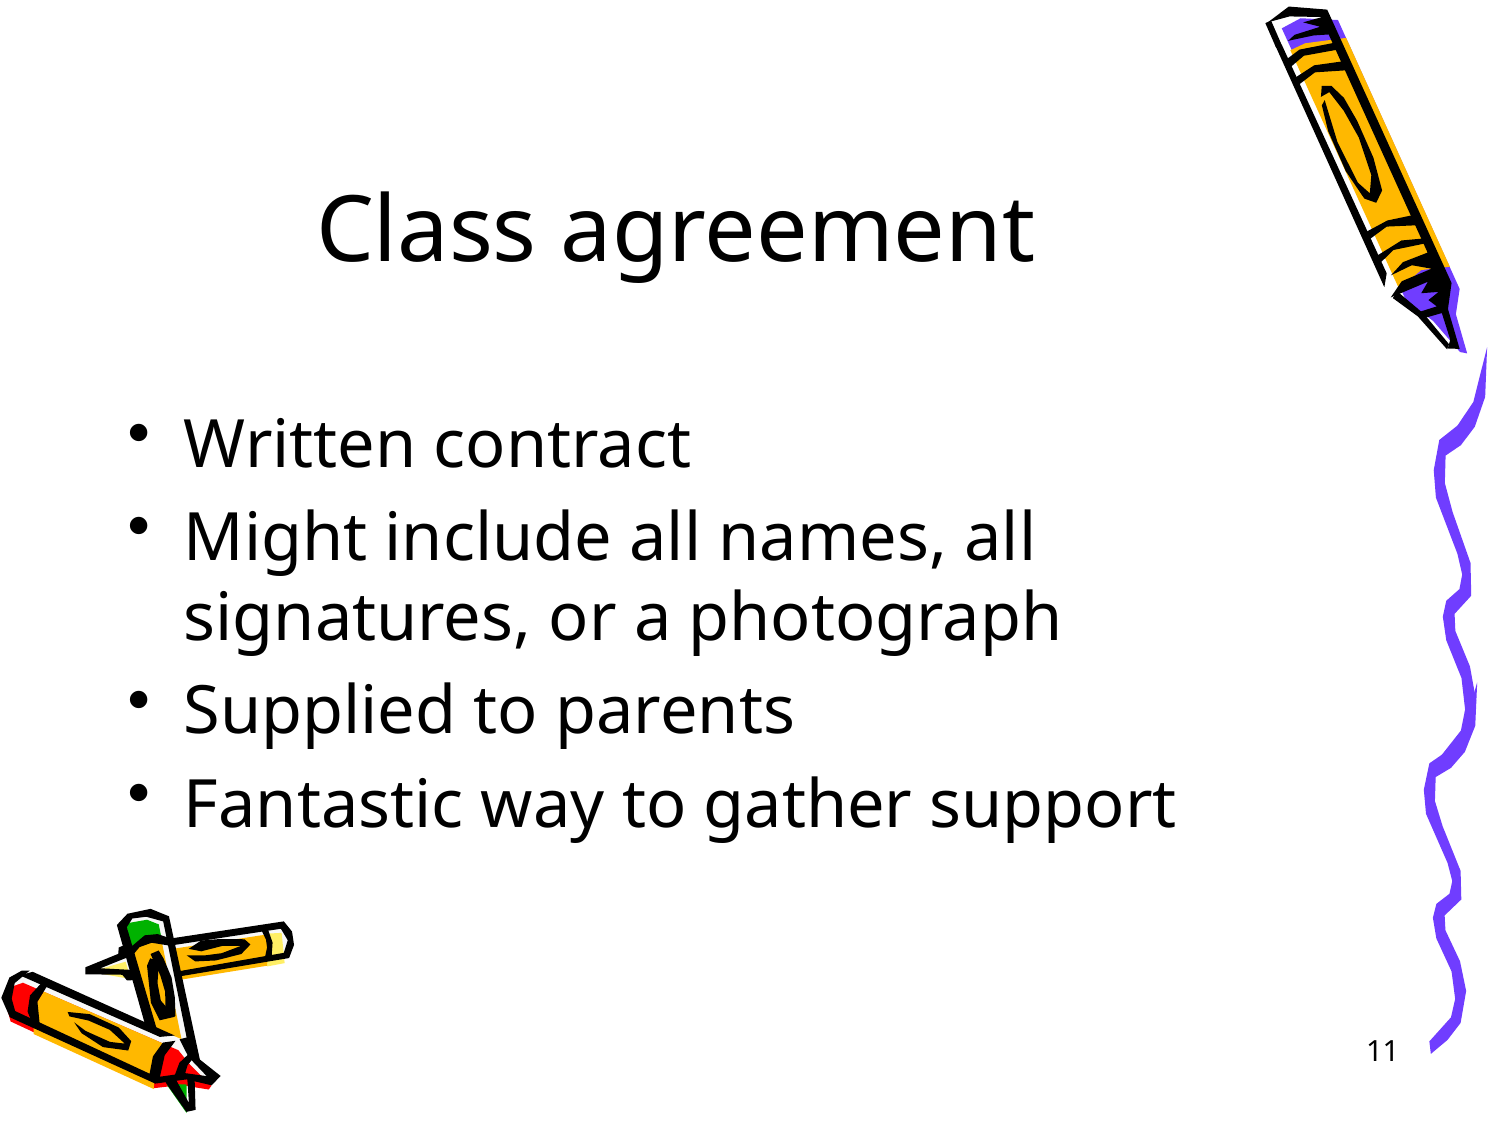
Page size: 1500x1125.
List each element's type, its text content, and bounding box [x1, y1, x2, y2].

title Class agreement [112, 24, 1240, 288]
slide_number 11 [1101, 1024, 1415, 1101]
list Written contract Might include all names, all signatures, or a photograph Supplied to parents Fantastic way to gather support [112, 299, 1376, 901]
